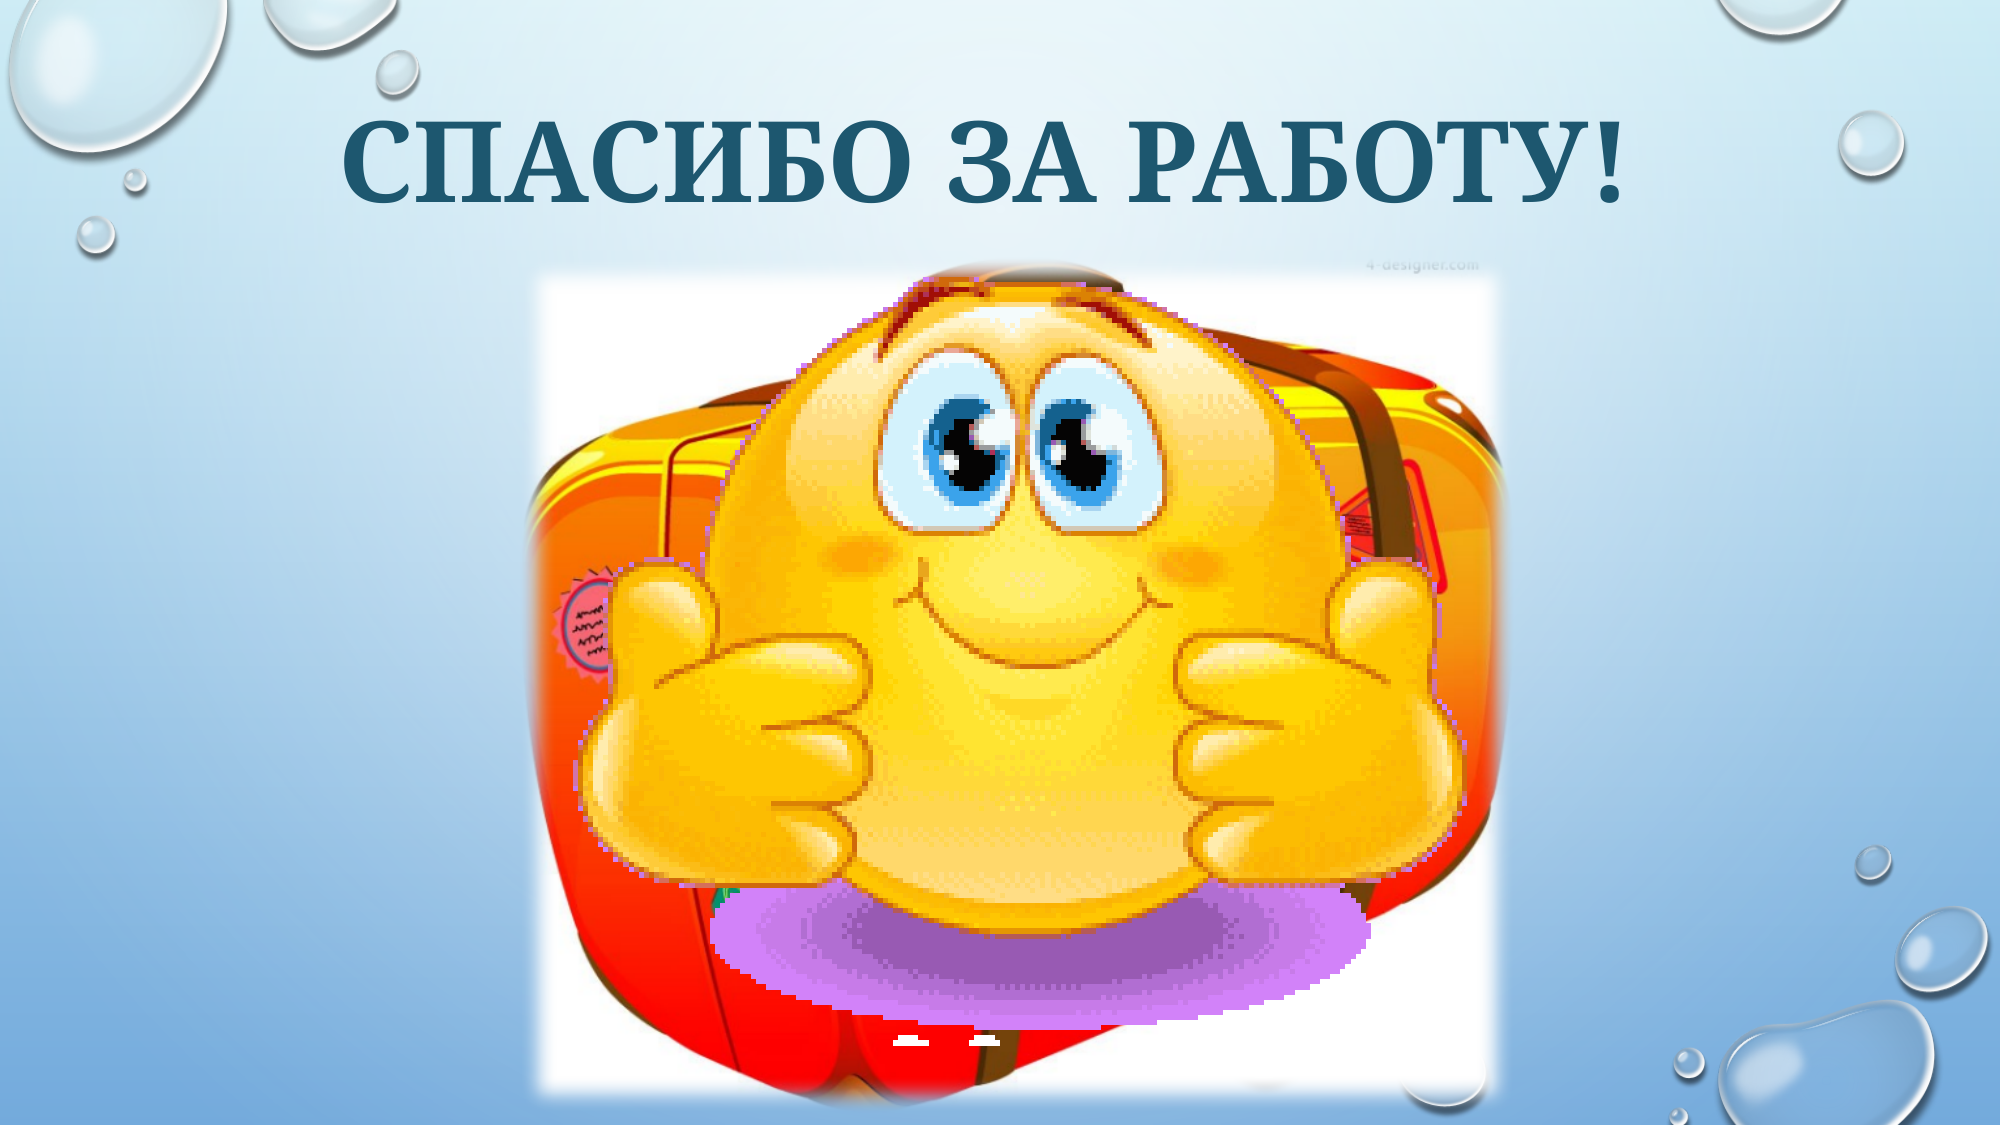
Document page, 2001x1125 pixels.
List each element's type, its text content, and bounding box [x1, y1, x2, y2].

title Спасибо за работу! [149, 35, 1851, 298]
picture [0, 0, 2000, 1125]
